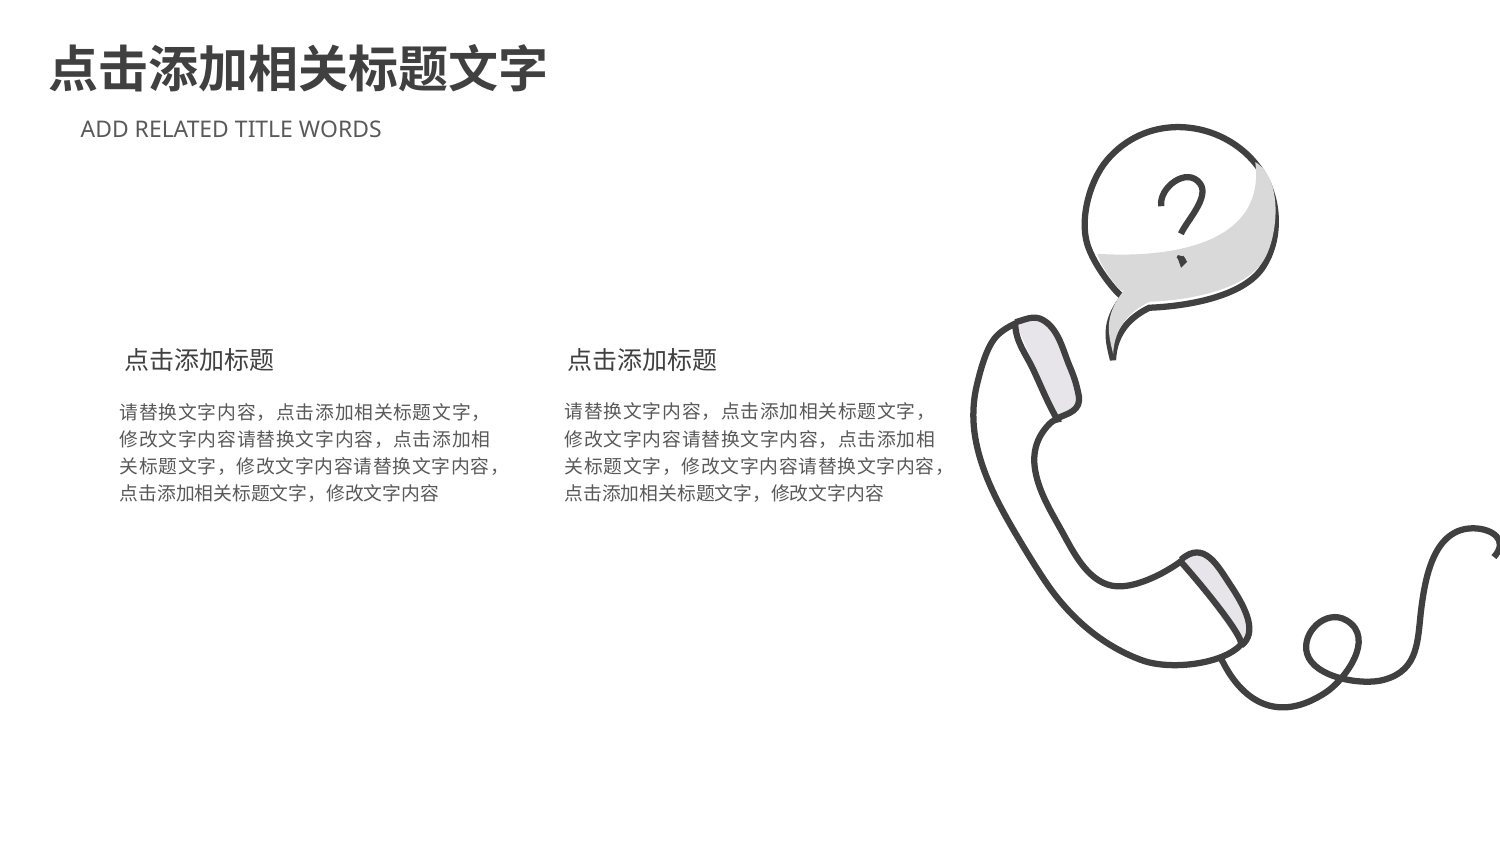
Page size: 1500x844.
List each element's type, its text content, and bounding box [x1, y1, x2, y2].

text_box 请替换文字内容，点击添加相关标题文字，修改文字内容请替换文字内容，点击添加相关标题文字，修改文字内容请替换文字内容，点击添加相关标题文字，修改文字内容 [115, 391, 495, 564]
text_box 点击添加标题 [555, 339, 729, 381]
text_box 点击添加标题 [112, 339, 286, 381]
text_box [973, 317, 1500, 708]
text_box 请替换文字内容，点击添加相关标题文字，修改文字内容请替换文字内容，点击添加相关标题文字，修改文字内容请替换文字内容，点击添加相关标题文字，修改文字内容 [559, 391, 940, 563]
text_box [1084, 126, 1277, 361]
